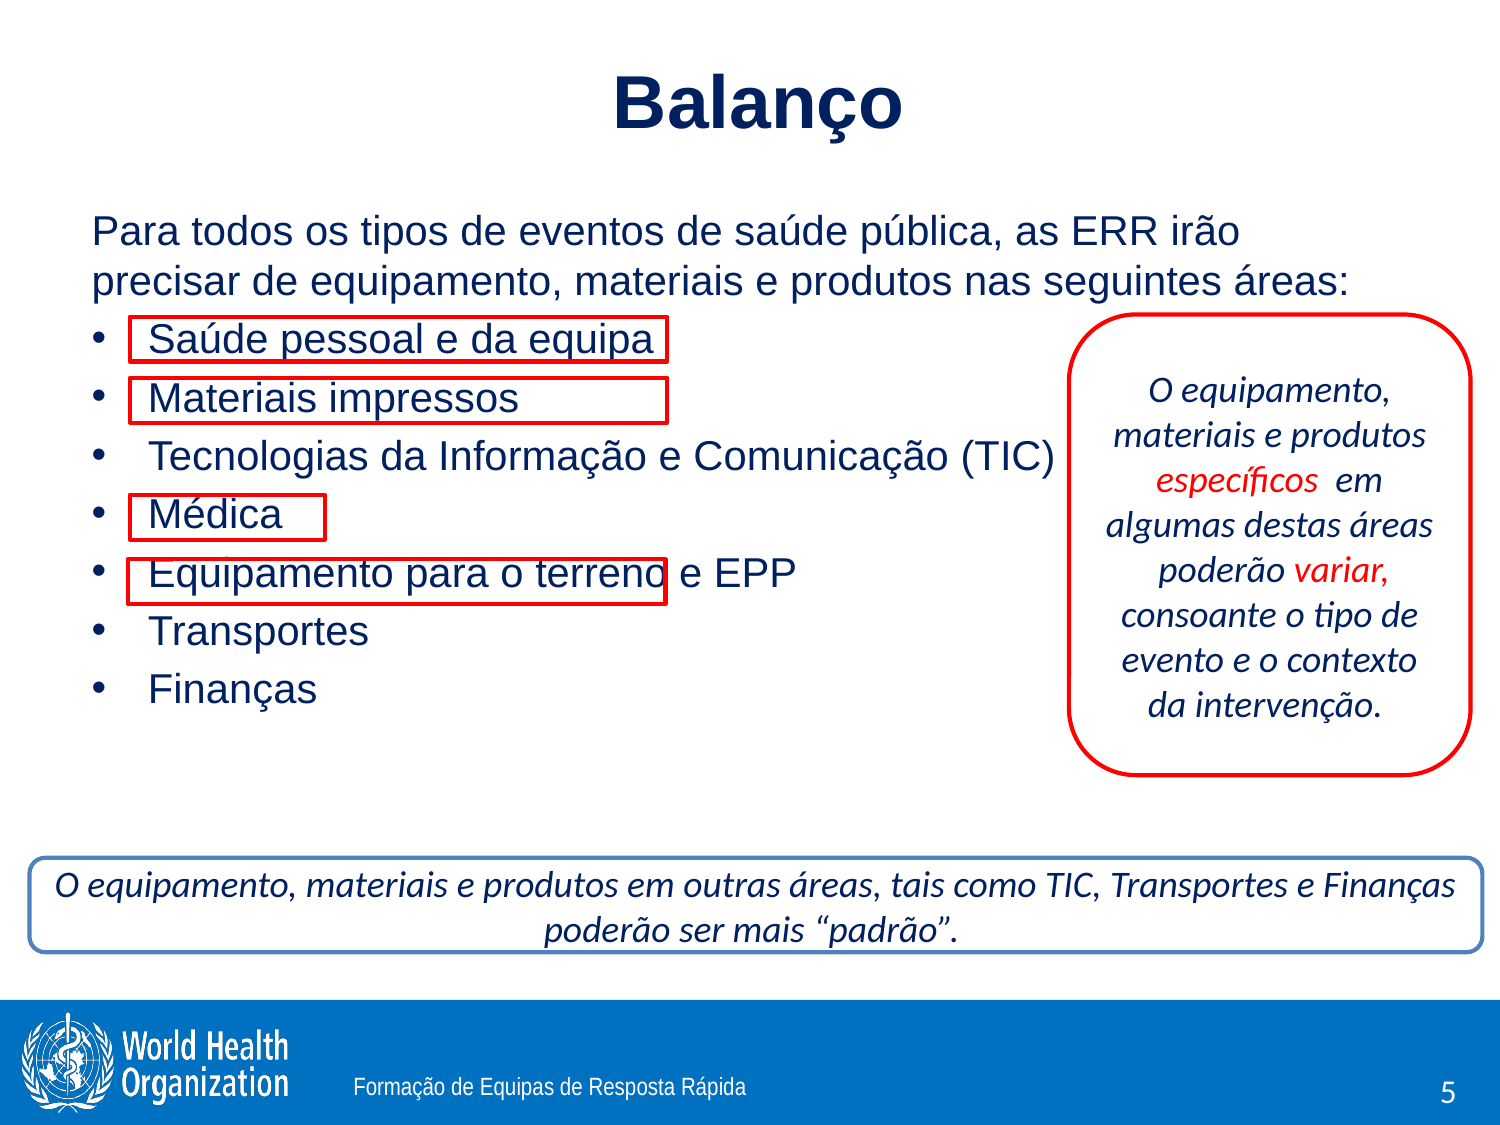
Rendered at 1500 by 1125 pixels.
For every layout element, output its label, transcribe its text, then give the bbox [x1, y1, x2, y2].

text_box O equipamento, materiais e produtos específicos em algumas destas áreas poderão variar, consoante o tipo de evento e o contexto da intervenção. [1066, 312, 1473, 778]
list Para todos os tipos de eventos de saúde pública, as ERR irão precisar de equipamento, materiais e produtos nas seguintes áreas: Saúde pessoal e da equipa Materiais impressos Tecnologias da Informação e Comunicação (TIC) Médica Equipamento para o terreno e EPP Transportes Finanças [76, 196, 1376, 799]
title Balanço [17, 5, 1500, 193]
picture [21, 1012, 288, 1113]
text_box [128, 493, 327, 542]
text_box O equipamento, materiais e produtos em outras áreas, tais como TIC, Transportes e Finanças poderão ser mais “padrão”. [27, 855, 1485, 955]
text_box [128, 376, 669, 425]
text_box [128, 315, 669, 364]
text_box [126, 557, 668, 606]
